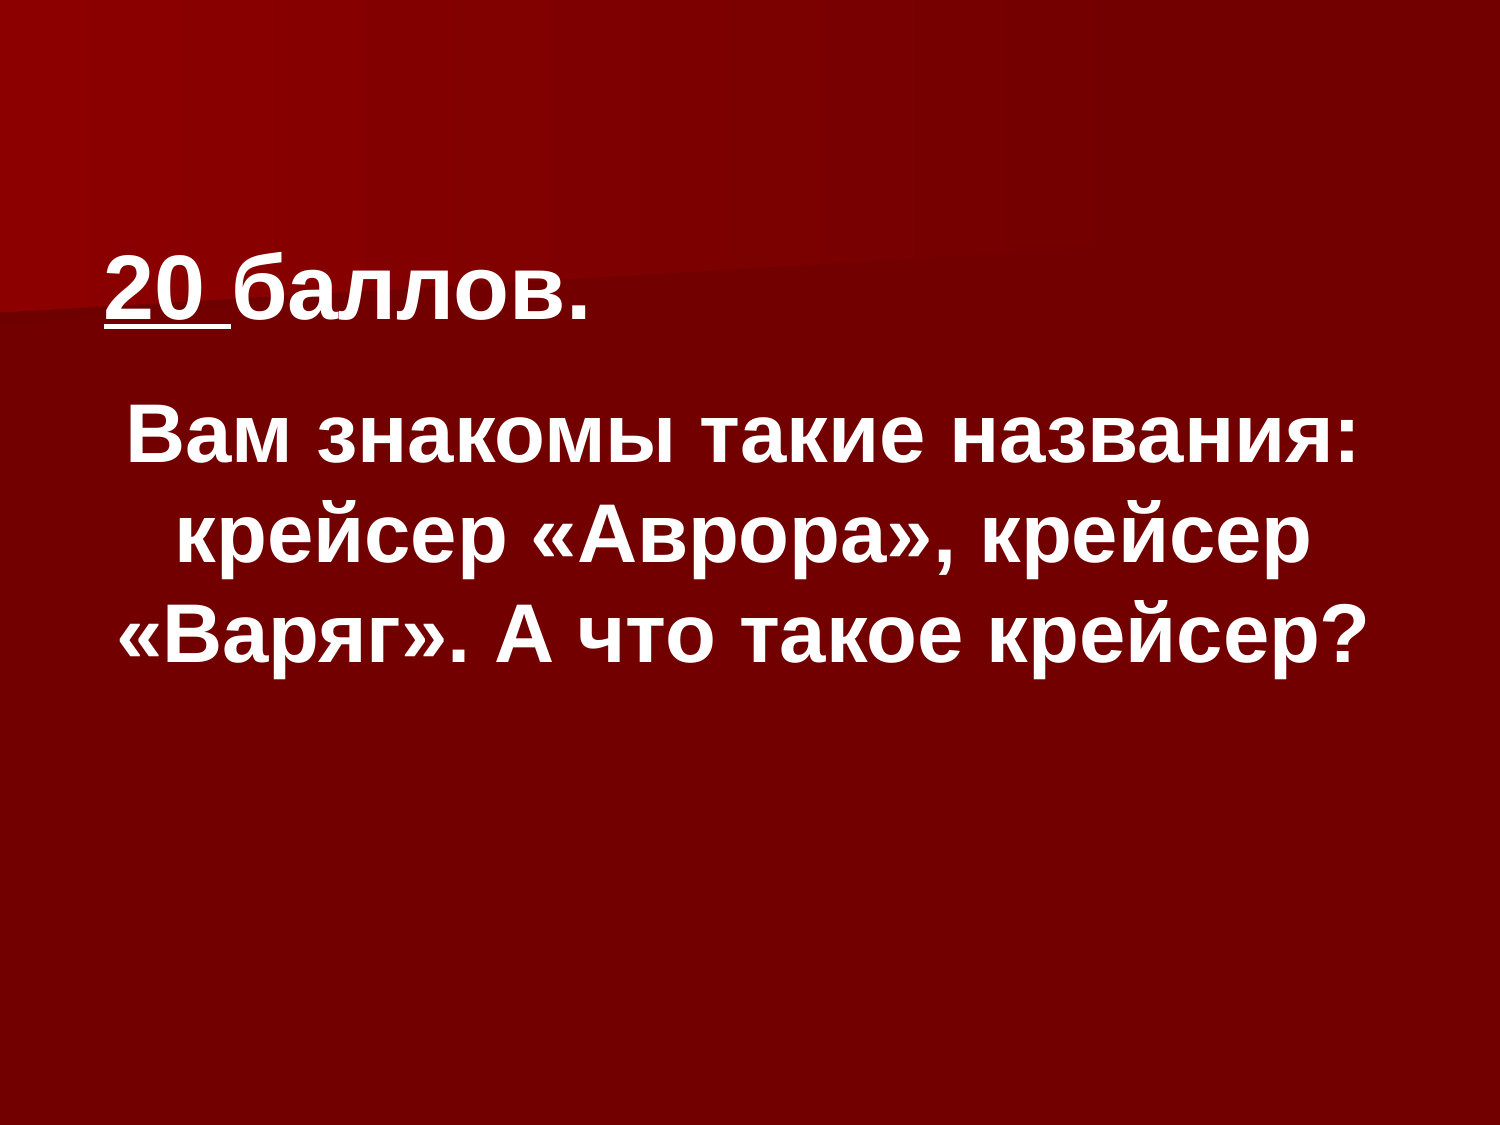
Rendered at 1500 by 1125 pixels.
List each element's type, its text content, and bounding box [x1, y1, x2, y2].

text_box 20 баллов. Вам знакомы такие названия: крейсер «Аврора», крейсер «Варяг». А что такое крейсер? [88, 220, 1400, 687]
